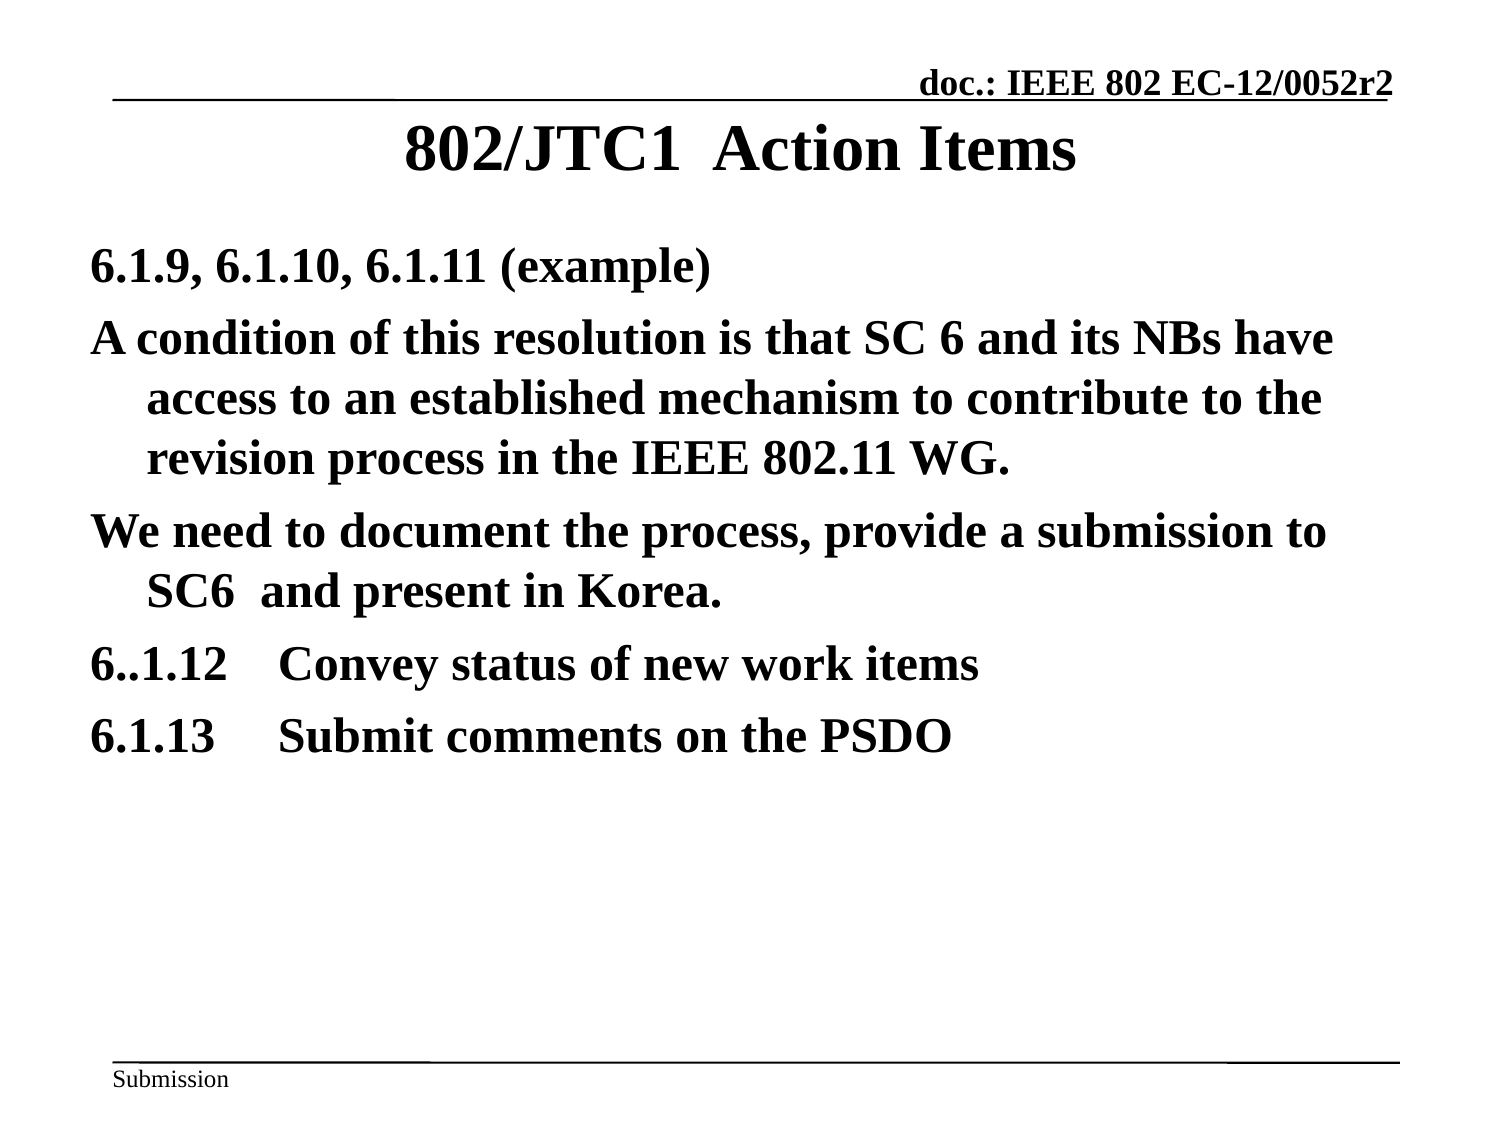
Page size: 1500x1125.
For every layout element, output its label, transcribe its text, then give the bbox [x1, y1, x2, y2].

list 6.1.9, 6.1.10, 6.1.11 (example) A condition of this resolution is that SC 6 and its NBs have access to an established mechanism to contribute to the revision process in the IEEE 802.11 WG. We need to document the process, provide a submission to SC6 and present in Korea. 6..1.12 Convey status of new work items 6.1.13 Submit comments on the PSDO [74, 224, 1426, 1006]
title 802/JTC1 Action Items [74, 99, 1426, 188]
